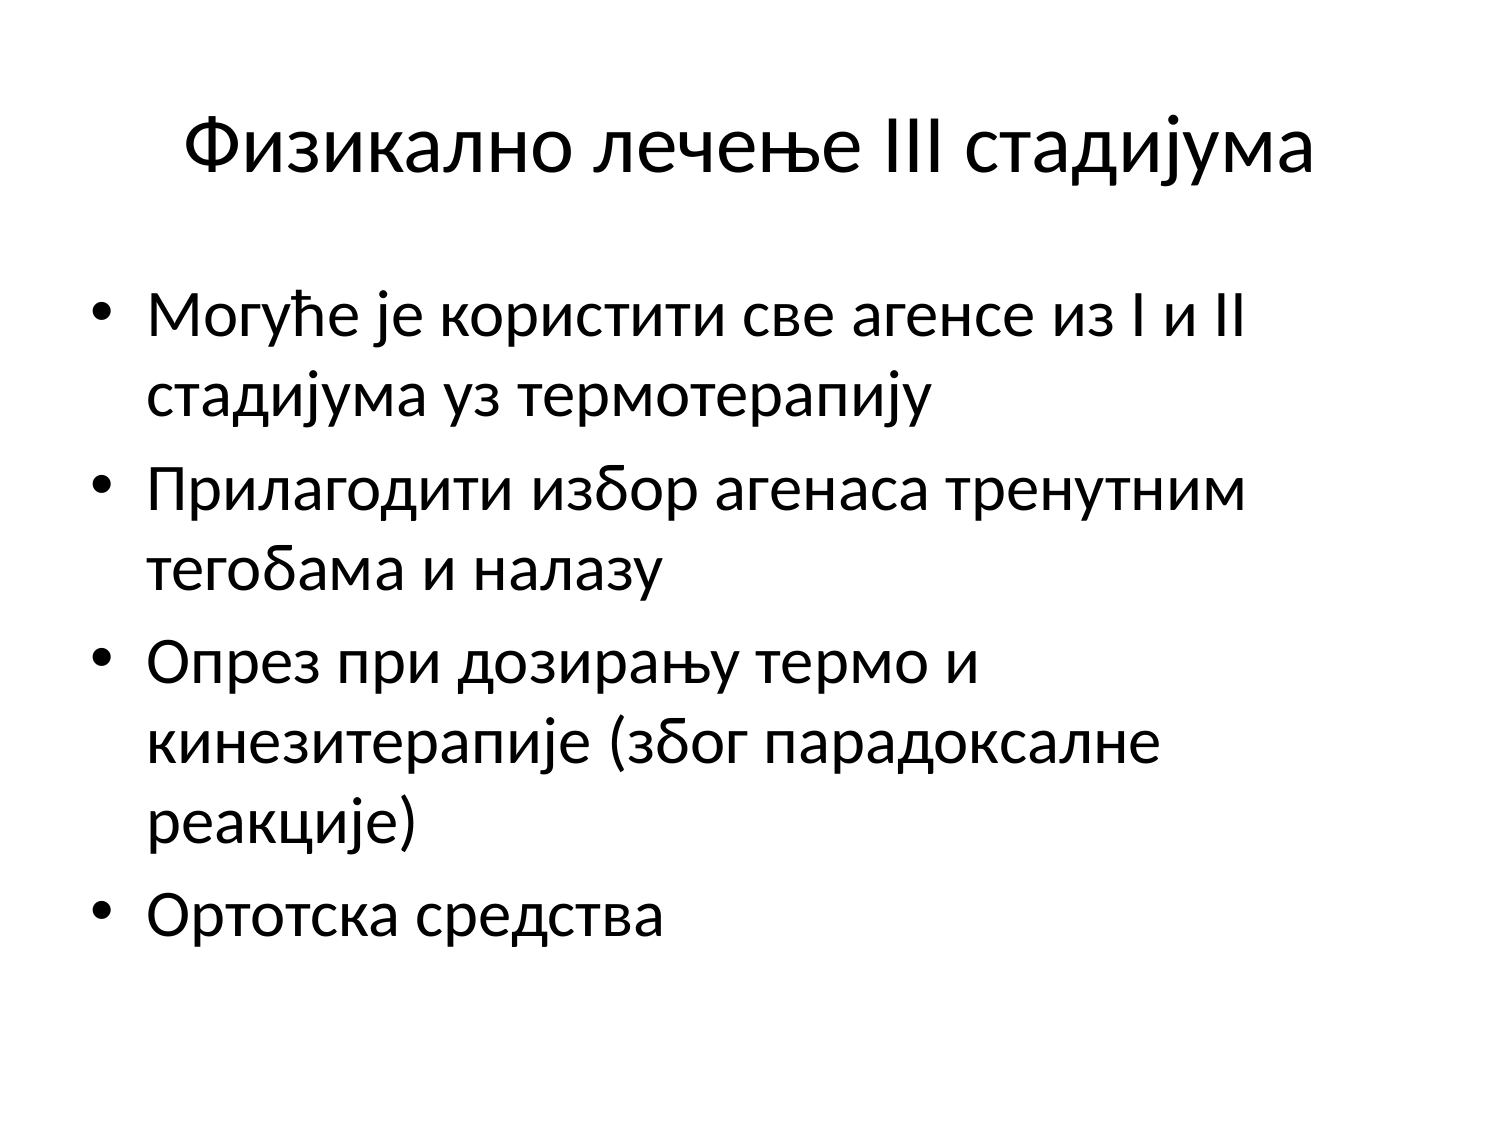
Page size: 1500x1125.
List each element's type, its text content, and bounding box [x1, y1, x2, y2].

title Физикално лечење III стадијума [75, 45, 1425, 233]
list Могуће је користити све агенсе из I и II стадијума уз термотерапију Прилагодити избор агенаса тренутним тегобама и налазу Опрез при дозирању термо и кинезитерапије (због парадоксалне реакције) Ортотска средства [75, 262, 1425, 1005]
